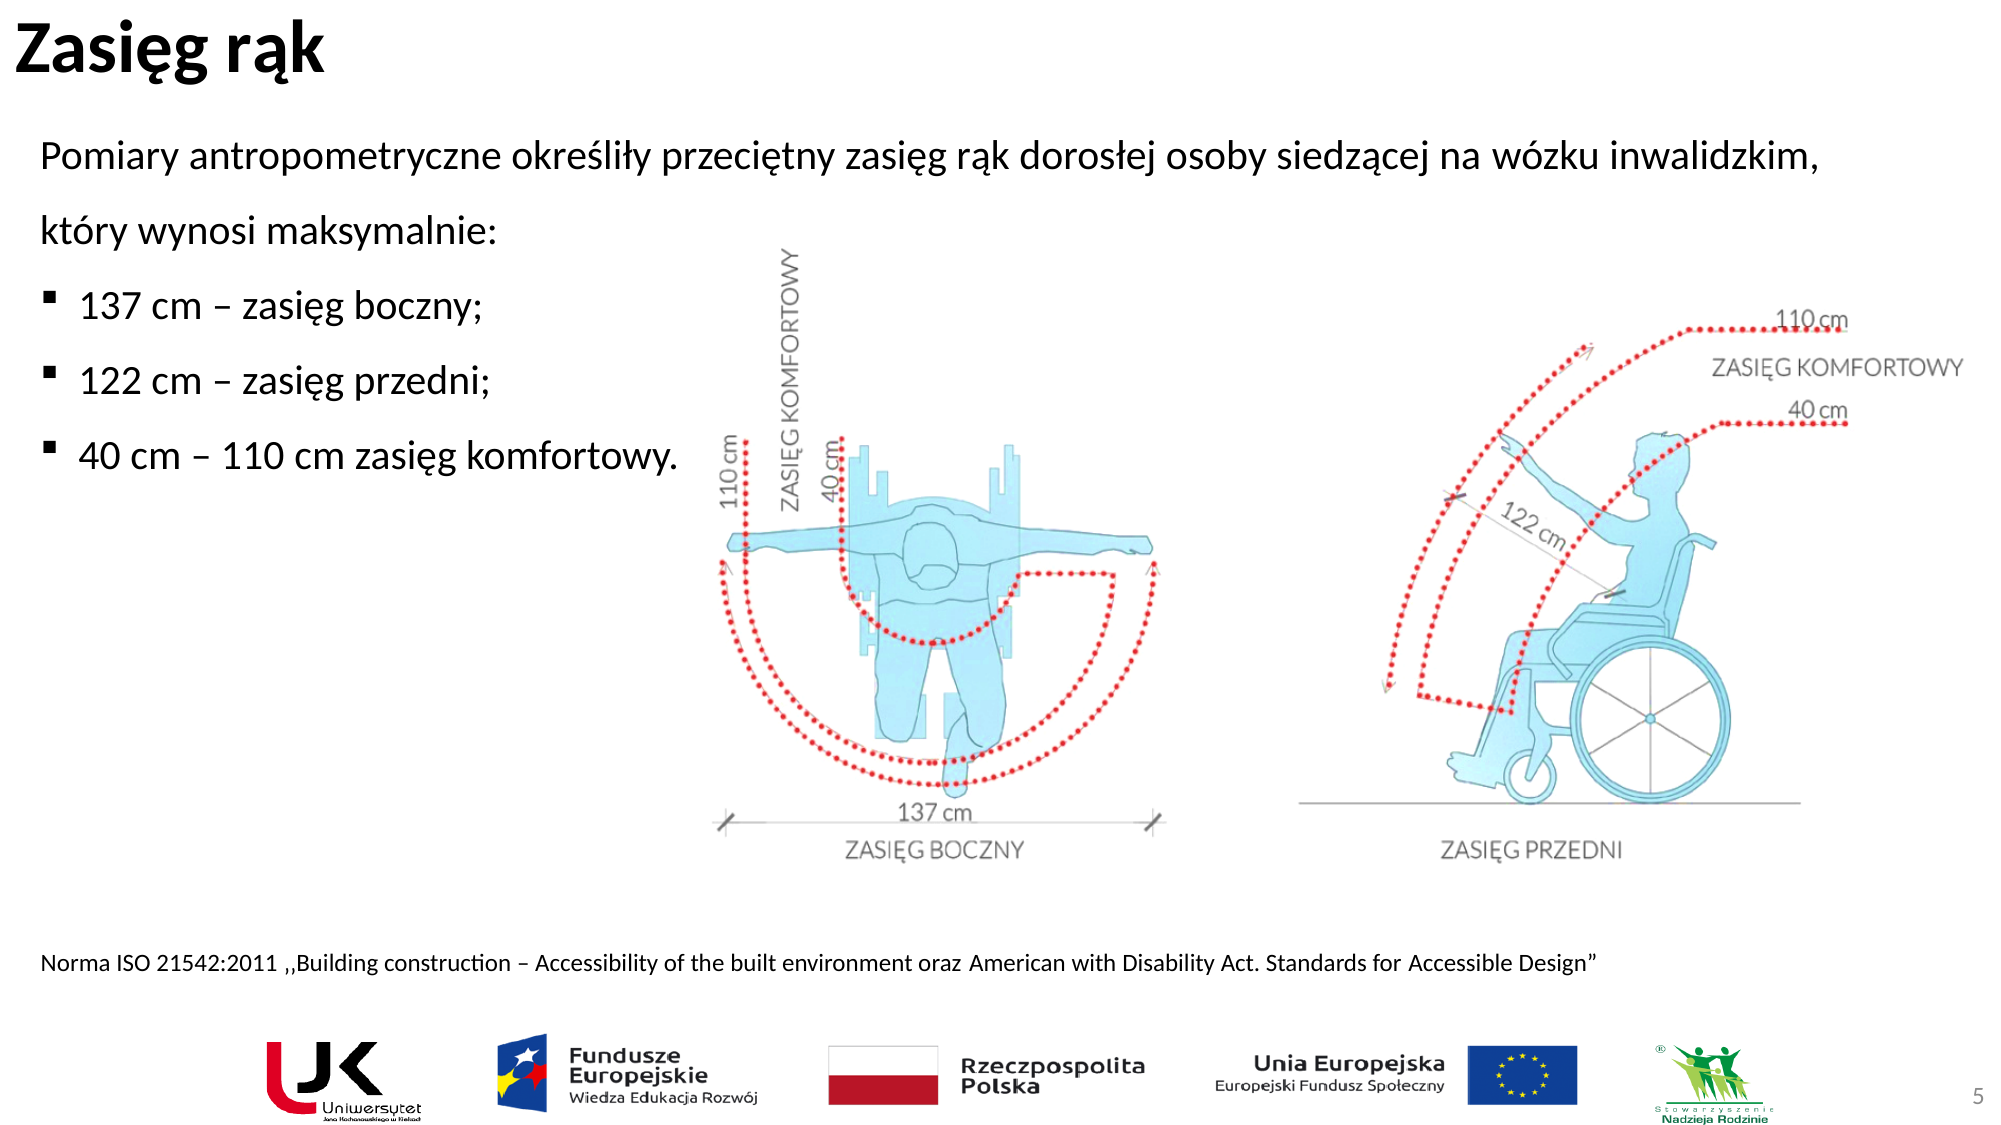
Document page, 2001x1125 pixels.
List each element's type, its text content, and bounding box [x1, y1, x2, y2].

picture [266, 1042, 421, 1122]
title Zasięg rąk [0, 0, 1536, 96]
picture [1655, 1044, 1774, 1065]
slide_number 5 [1634, 1065, 2000, 1125]
picture [692, 237, 1975, 866]
text_box Norma ISO 21542:2011 ‚‚Building construction – Accessibility of the built environment oraz American with Disability Act. Standards for Accessible Design” [25, 938, 1657, 984]
picture [463, 1004, 1613, 1125]
text_box Pomiary antropometryczne określiły przeciętny zasięg rąk dorosłej osoby siedzącej na wózku inwalidzkim, który wynosi maksymalnie: 137 cm – zasięg boczny; 122 cm – zasięg przedni; 40 cm – 110 cm zasięg komfortowy. [25, 95, 1871, 486]
